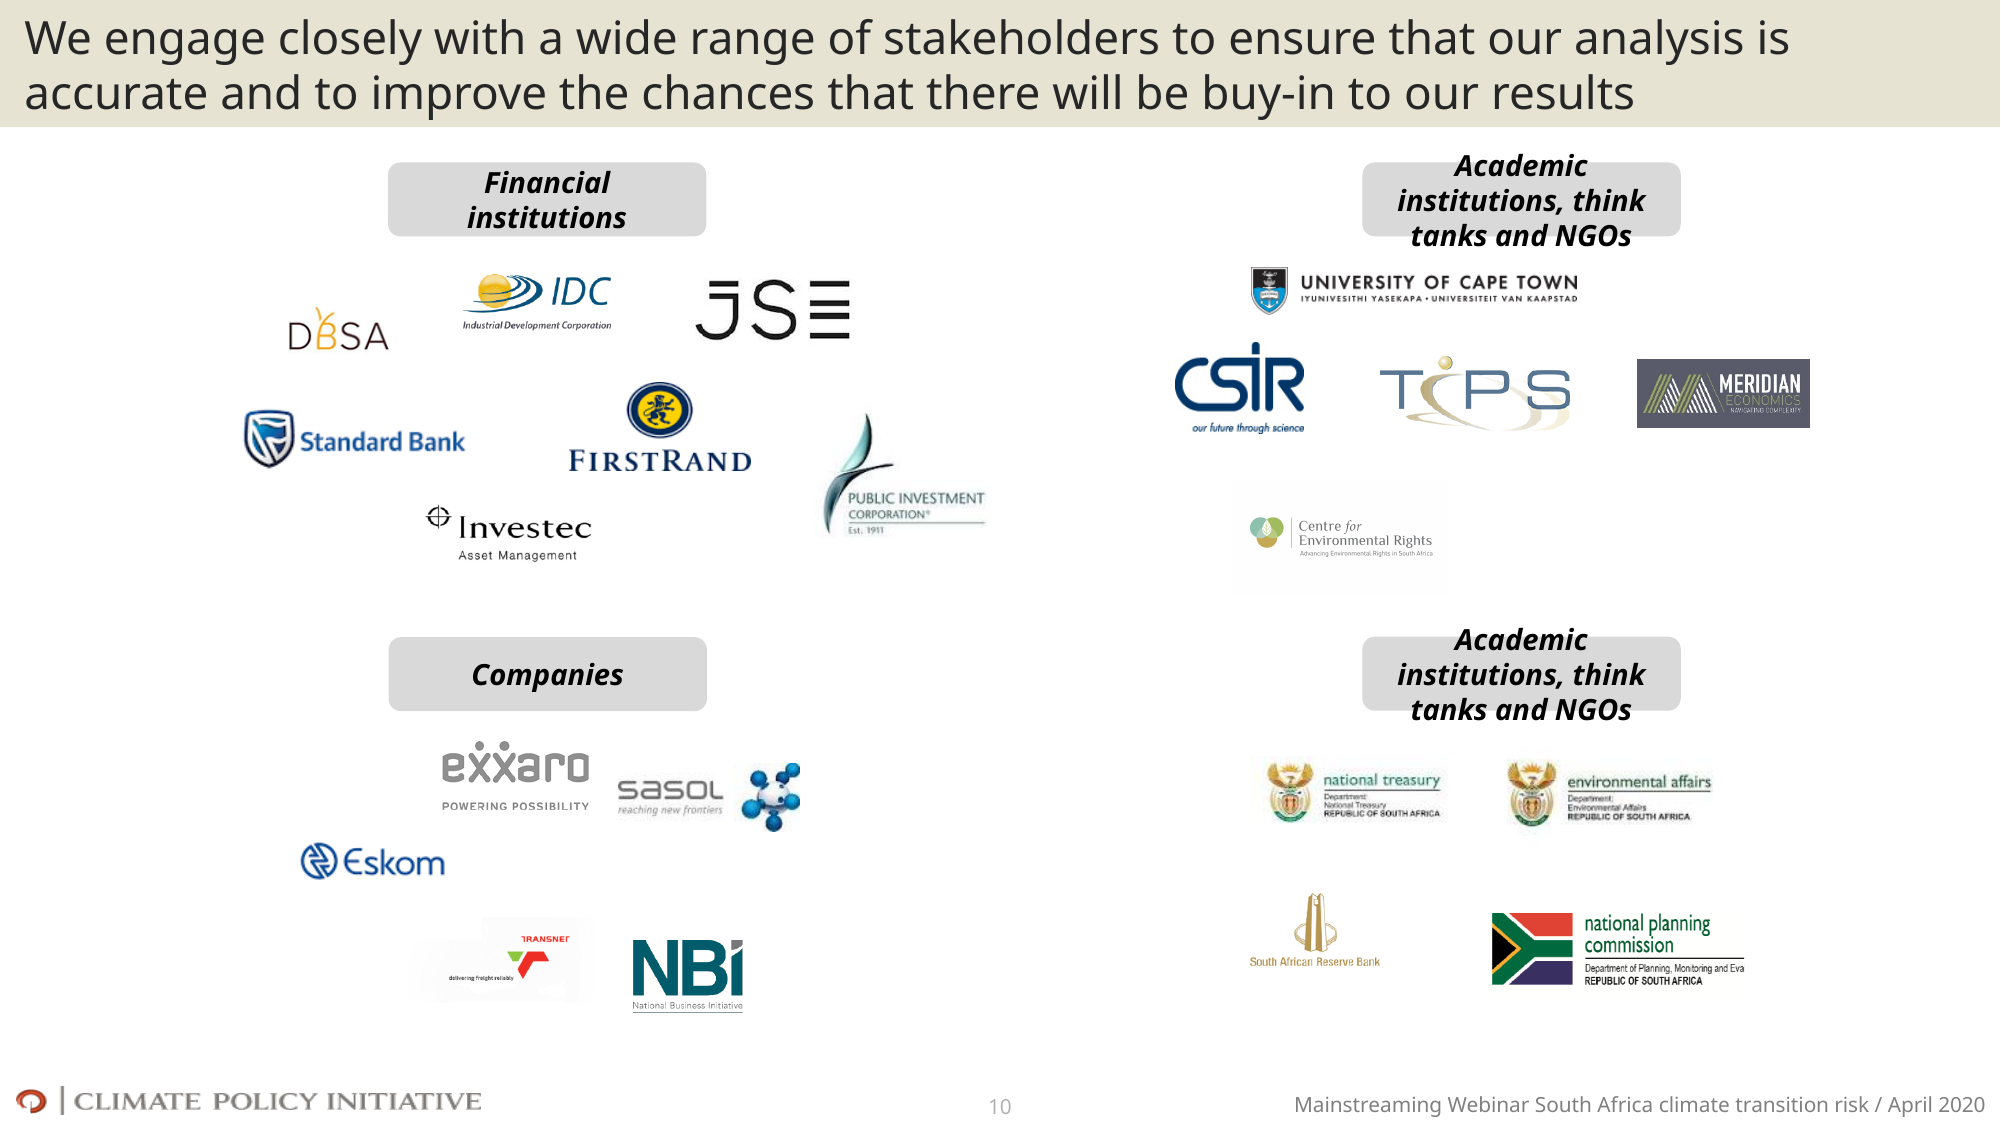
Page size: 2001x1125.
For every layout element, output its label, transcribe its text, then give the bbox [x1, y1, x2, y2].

picture [1232, 480, 1449, 594]
picture [689, 257, 856, 362]
picture [815, 385, 996, 565]
picture [1379, 356, 1570, 431]
picture [237, 379, 608, 576]
picture [16, 1086, 481, 1115]
picture [569, 381, 751, 471]
picture [1174, 342, 1305, 434]
title We engage closely with a wide range of stakeholders to ensure that our analysis is accurate and to improve the chances that there will be buy-in to our results [0, 0, 2000, 128]
picture [618, 763, 801, 832]
text_box Academic institutions, think tanks and NGOs [1360, 160, 1683, 239]
text_box Academic institutions, think tanks and NGOs [1360, 634, 1683, 713]
picture [275, 741, 595, 1003]
picture [450, 266, 624, 335]
picture [287, 263, 389, 367]
picture [1251, 735, 1458, 851]
picture [1483, 694, 1745, 1006]
slide_number 10 [766, 1089, 1234, 1125]
picture [1251, 267, 1577, 316]
text_box Companies [386, 635, 710, 714]
text_box Financial institutions [385, 160, 709, 239]
picture [1637, 359, 1810, 429]
picture [1250, 893, 1380, 966]
picture [633, 940, 743, 1013]
picture [794, 763, 801, 769]
